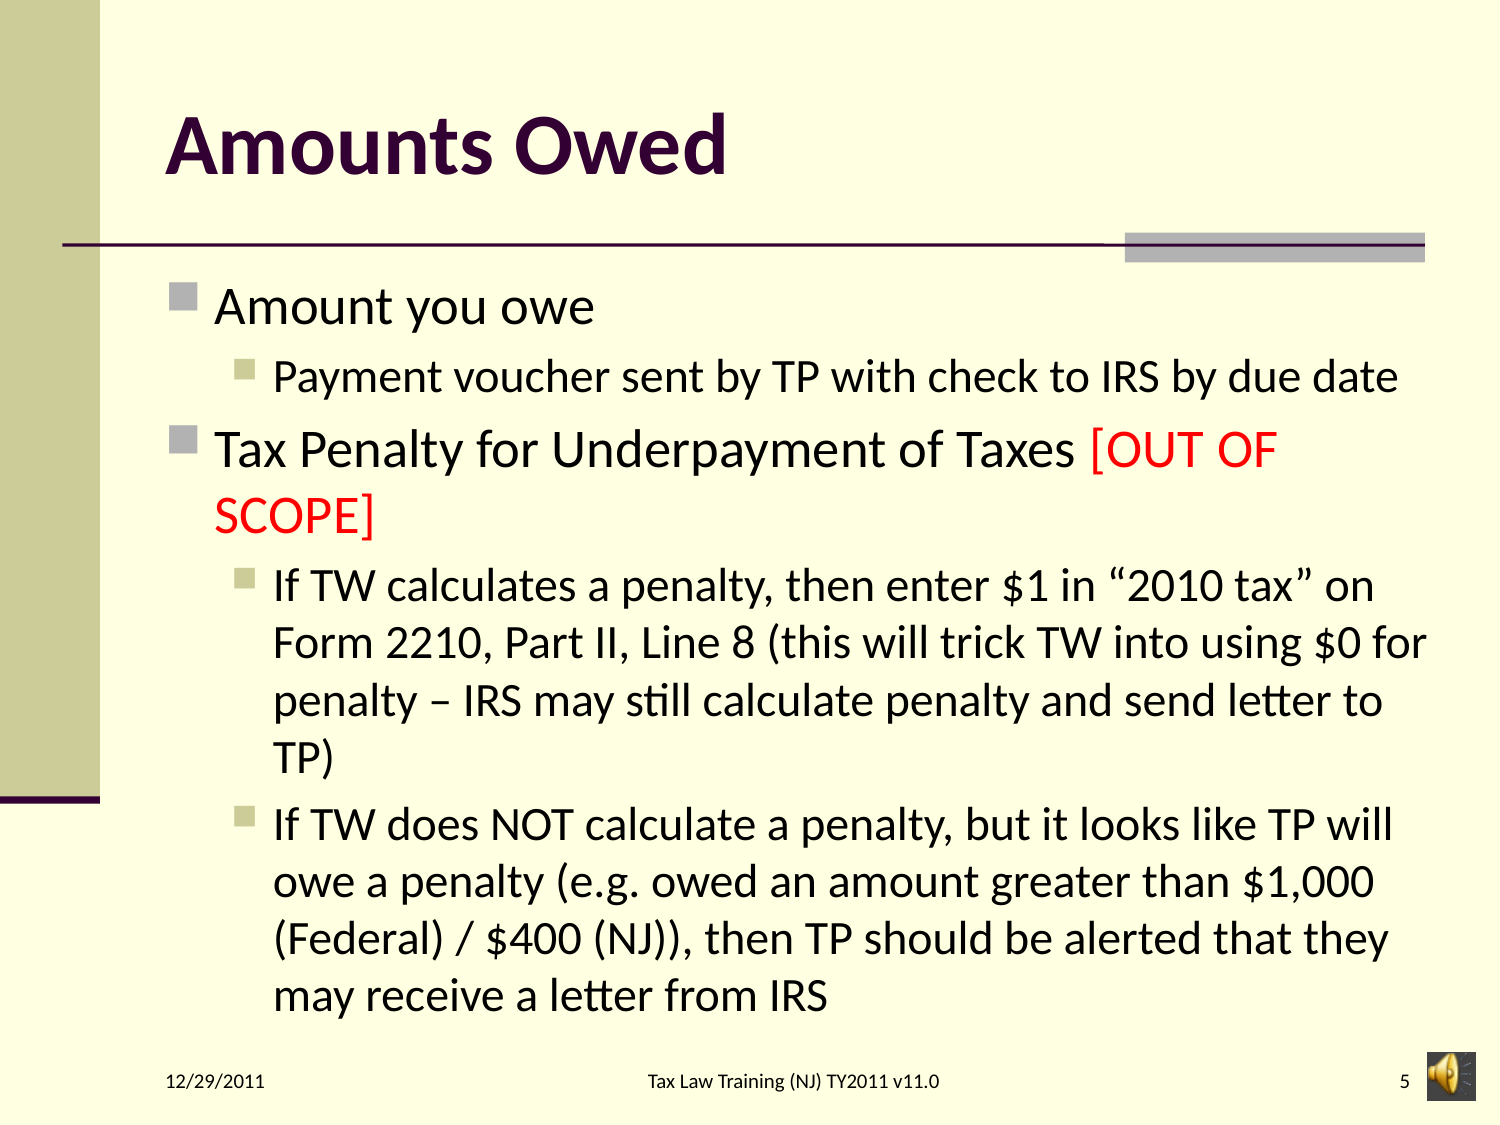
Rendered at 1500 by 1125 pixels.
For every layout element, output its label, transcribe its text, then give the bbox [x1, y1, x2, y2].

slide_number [149, 1050, 476, 1101]
slide_number 5 [1112, 1049, 1426, 1101]
list Amount you owe Payment voucher sent by TP with check to IRS by due date Tax Penalty for Underpayment of Taxes [OUT OF SCOPE] If TW calculates a penalty, then enter $1 in “2010 tax” on Form 2210, Part II, Line 8 (this will trick TW into using $0 for penalty – IRS may still calculate penalty and send letter to TP) If TW does NOT calculate a penalty, but it looks like TP will owe a penalty (e.g. owed an amount greater than $1,000 (Federal) / $400 (NJ)), then TP should be alerted that they may receive a letter from IRS [150, 262, 1450, 1038]
footer Tax Law Training (NJ) TY2011 v11.0 [549, 1049, 1038, 1101]
picture [1426, 1051, 1477, 1102]
title Amounts Owed [150, 45, 1425, 234]
